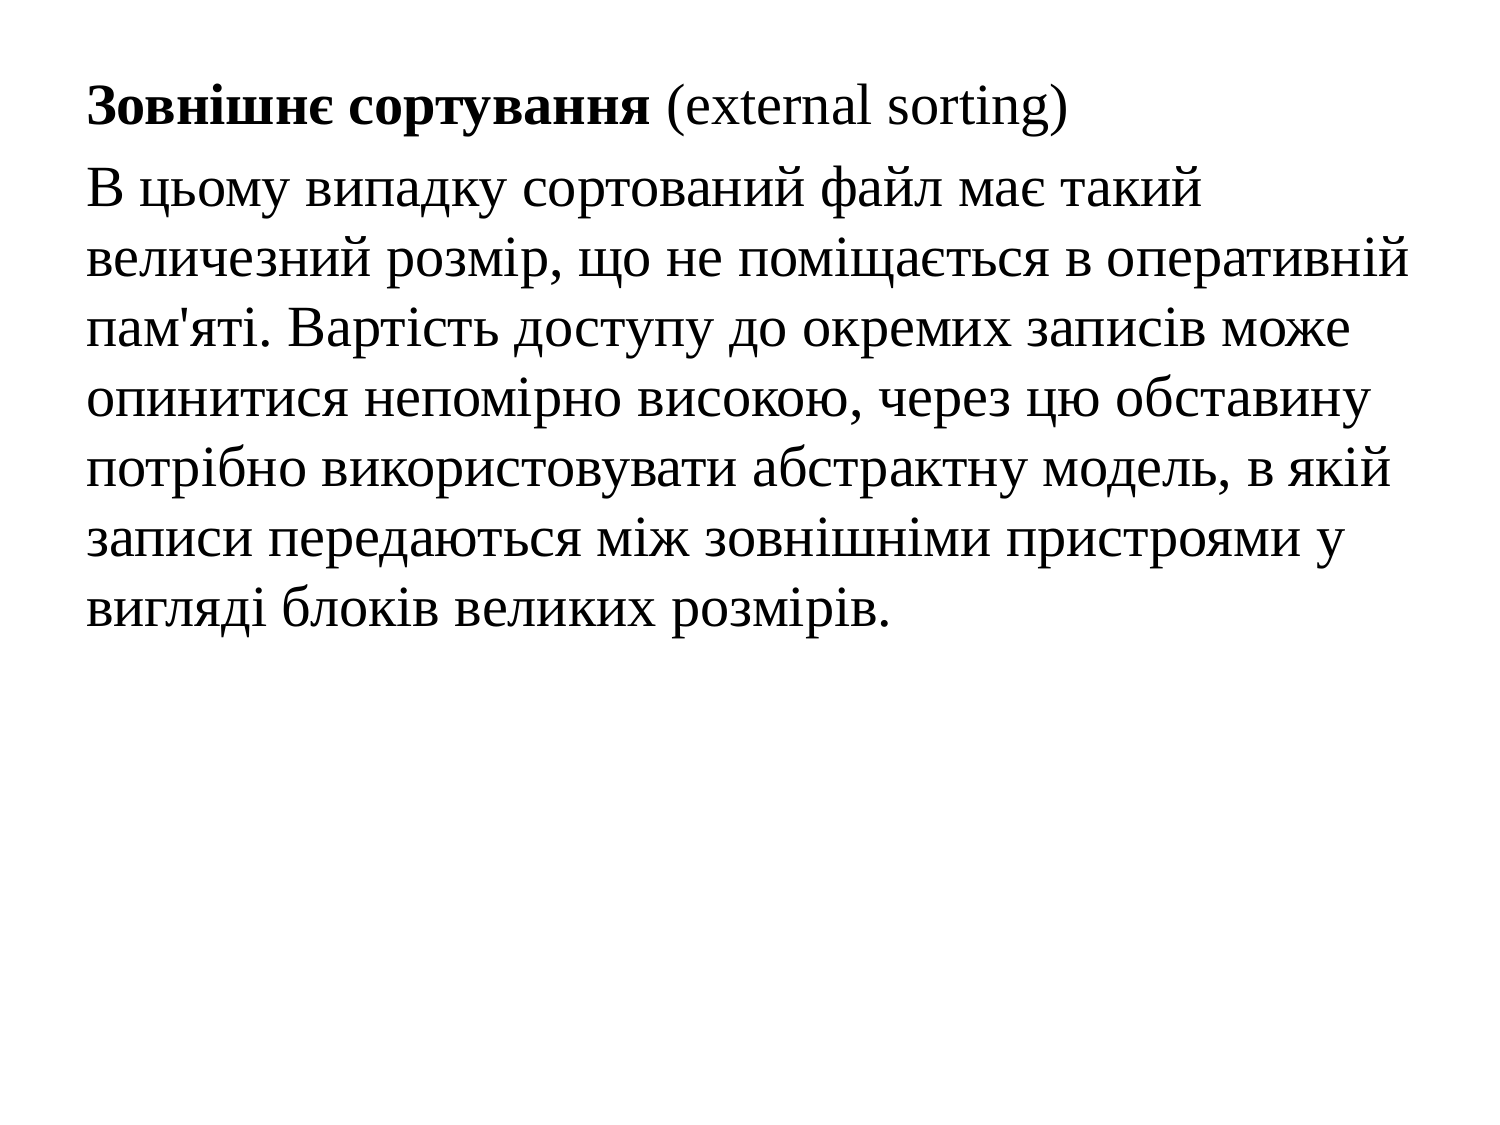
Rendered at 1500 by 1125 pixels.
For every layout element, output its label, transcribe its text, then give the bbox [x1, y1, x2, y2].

list Зовнішнє сортування (external sorting) В цьому випадку сортований файл має такий величезний розмір, що не поміщається в оперативній пам'яті. Вартість доступу до окремих записів може опинитися непомірно високою, через цю обставину потрібно використовувати абстрактну модель, в якій записи передаються між зовнішніми пристроями у вигляді блоків великих розмірів. [0, 58, 1500, 1125]
